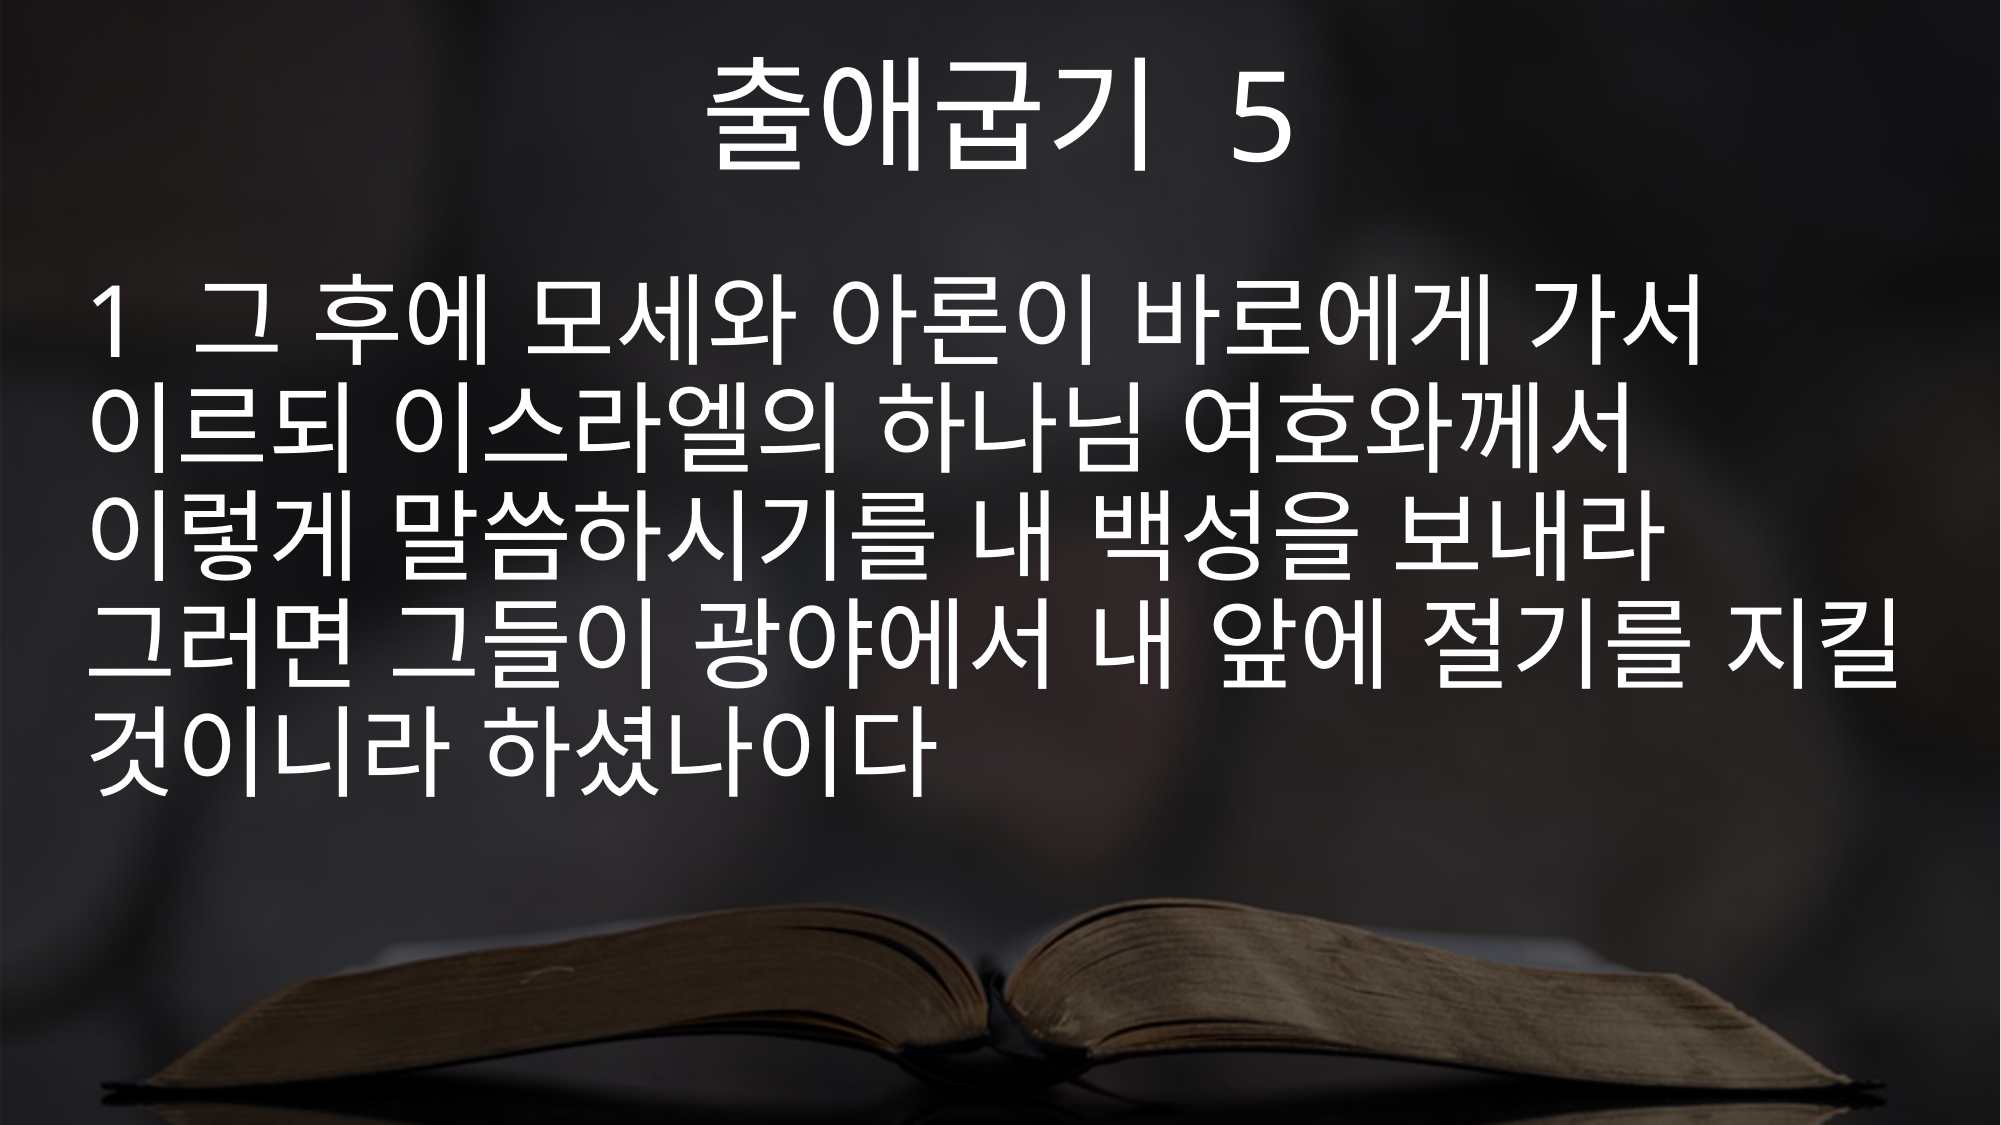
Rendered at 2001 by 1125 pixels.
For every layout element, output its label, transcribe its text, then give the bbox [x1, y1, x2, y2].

footer 출애굽기 5 [0, 32, 2000, 192]
picture [0, 0, 2001, 1125]
list 1 그 후에 모세와 아론이 바로에게 가서 이르되 이스라엘의 하나님 여호와께서 이렇게 말씀하시기를 내 백성을 보내라 그러면 그들이 광야에서 내 앞에 절기를 지킬 것이니라 하셨나이다 [69, 263, 1953, 423]
